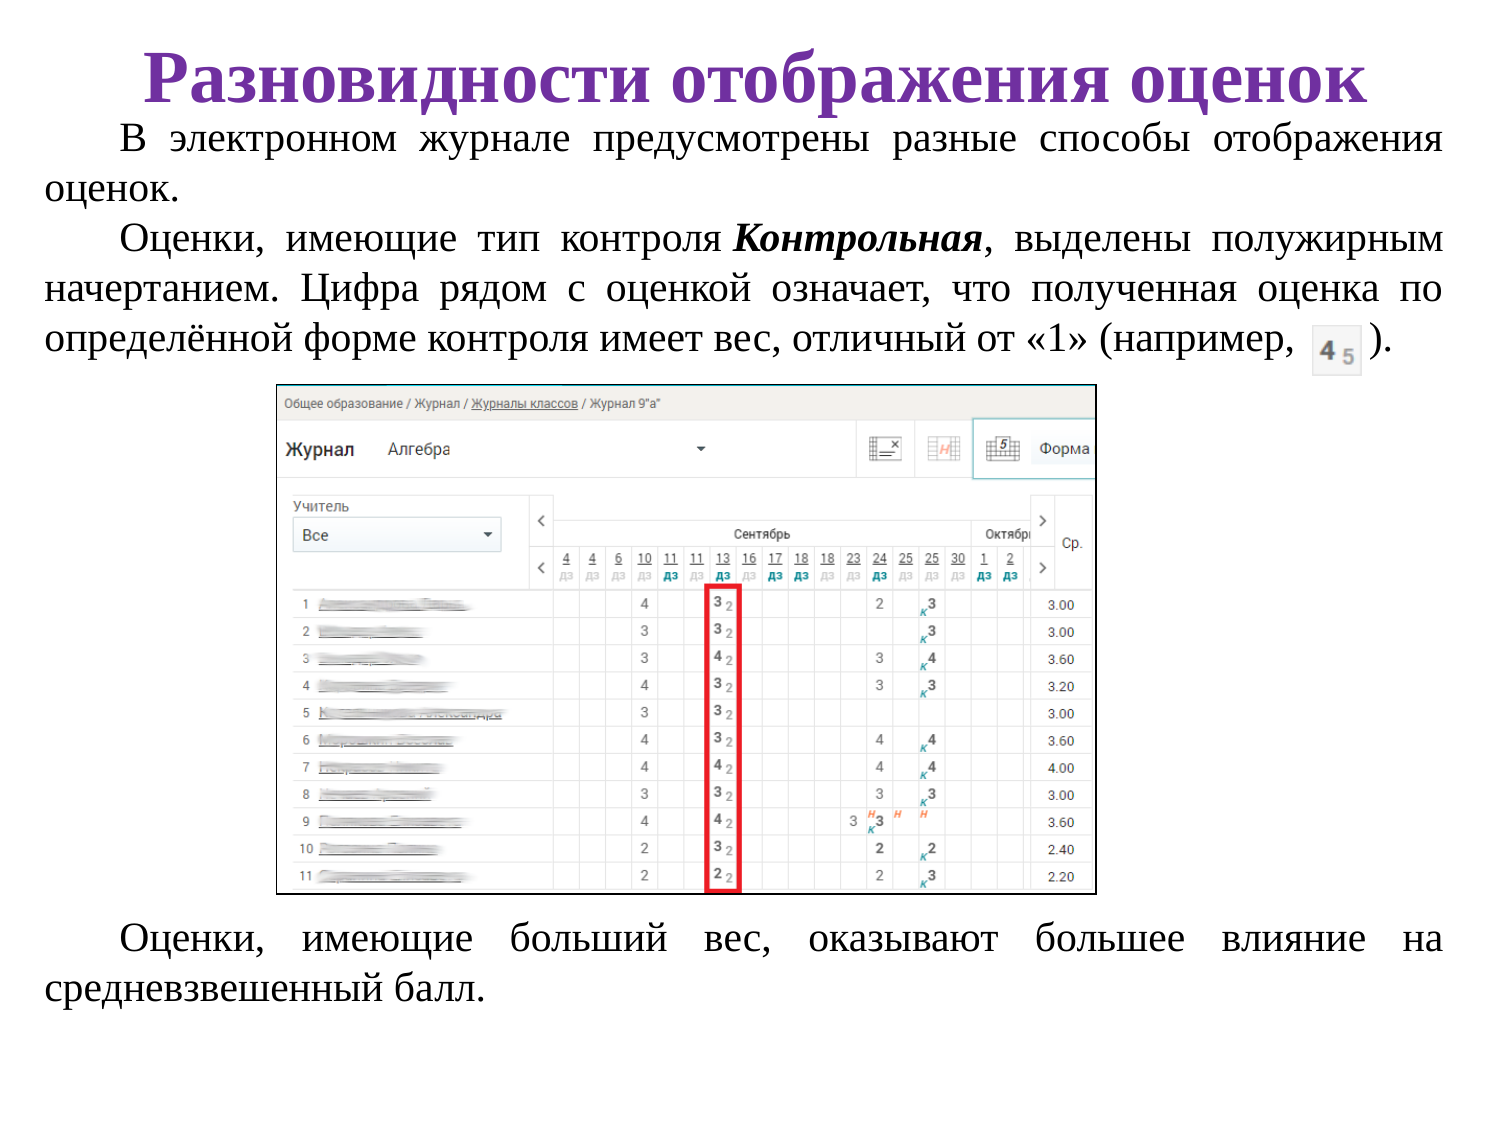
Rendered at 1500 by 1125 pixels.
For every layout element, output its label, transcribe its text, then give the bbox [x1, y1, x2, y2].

list В электронном журнале предусмотрены разные способы отображения оценок. Оценки, имеющие тип контроля Контрольная, выделены полужирным начертанием. Цифра рядом с оценкой означает, что полученная оценка по определённой форме контроля имеет вес, отличный от «1» (например, ). Оценки, имеющие больший вес, оказывают большее влияние на средневзвешенный балл. [29, 101, 1459, 1118]
picture [277, 385, 1096, 894]
picture [1312, 325, 1362, 377]
title Разновидности отображения оценок [76, 19, 1436, 101]
